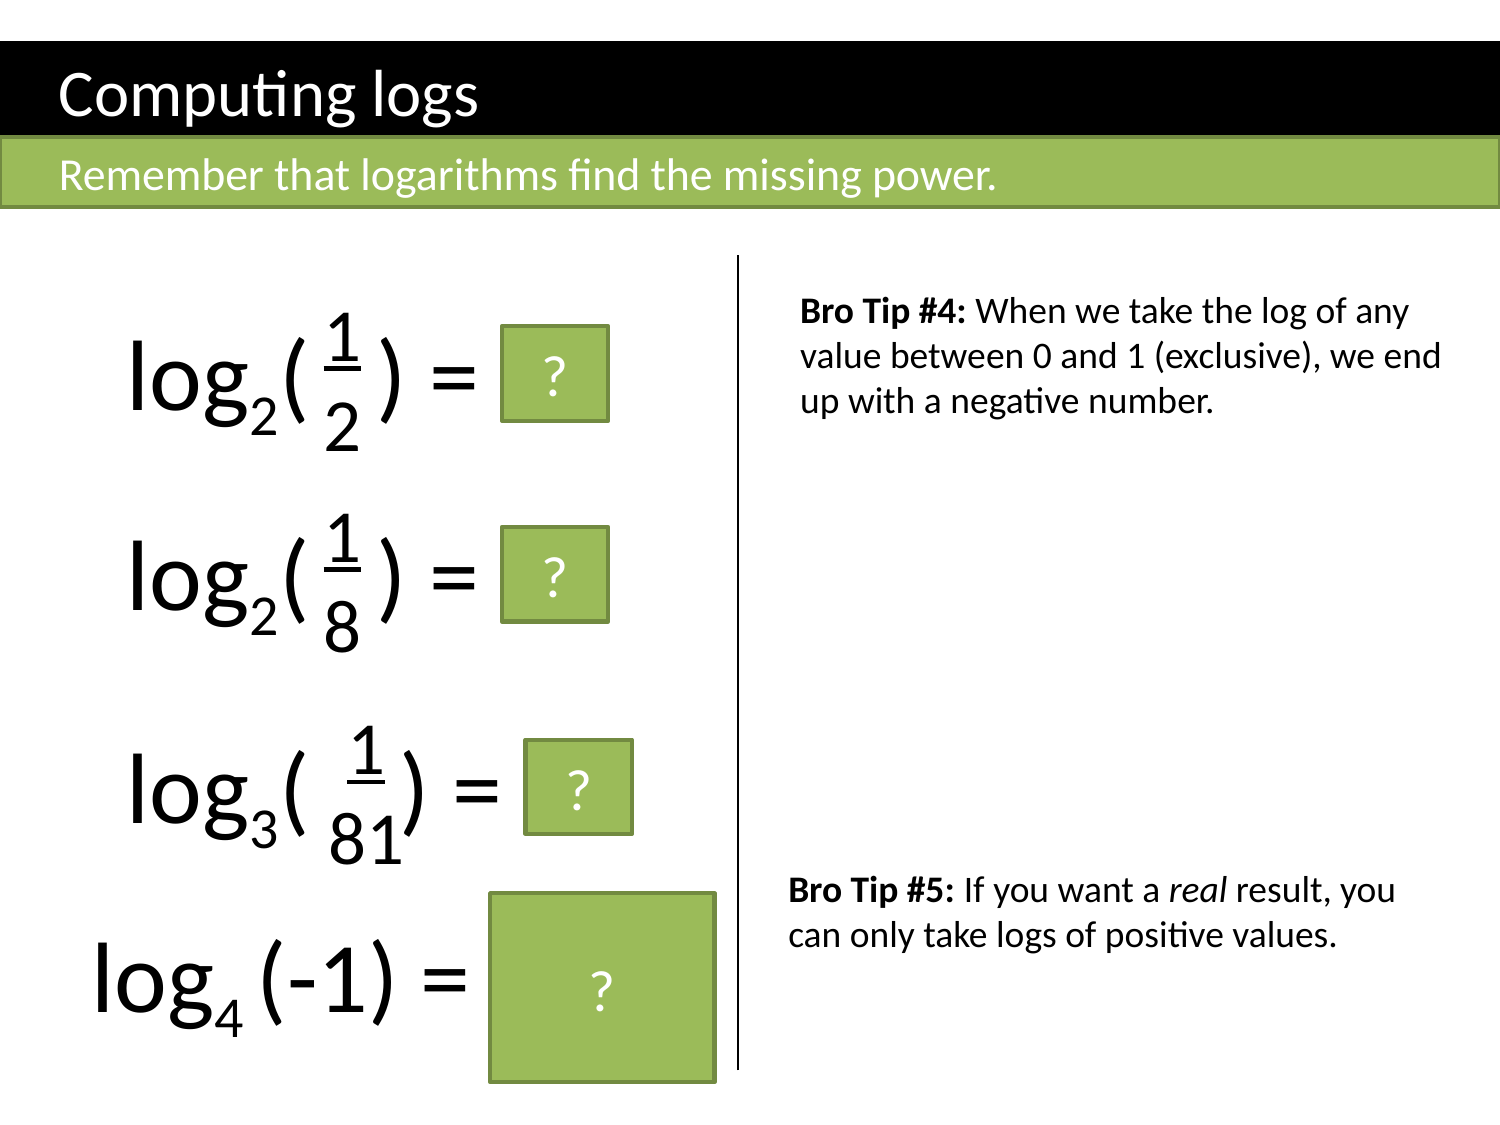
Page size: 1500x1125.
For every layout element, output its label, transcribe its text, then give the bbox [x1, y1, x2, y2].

text_box ? [488, 891, 717, 1084]
text_box log2( ) = -3 [112, 503, 289, 655]
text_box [111, 278, 644, 477]
text_box ? [500, 525, 610, 624]
text_box Computing logs [0, 41, 1500, 135]
text_box log2( ) = -3 [396, 503, 644, 655]
text_box log4 (-1) = [76, 905, 466, 1057]
text_box Bro Tip #4: When we take the log of any value between 0 and 1 (exclusive), we end up with a negative number. [785, 278, 1471, 429]
text_box Bro Tip #5: If you want a real result, you can only take logs of positive values. [773, 857, 1459, 963]
text_box 1 8 [289, 483, 396, 675]
text_box __πi__ loge 4 [466, 881, 727, 1089]
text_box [111, 692, 644, 890]
text_box Remember that logarithms find the missing power. [0, 135, 1500, 209]
